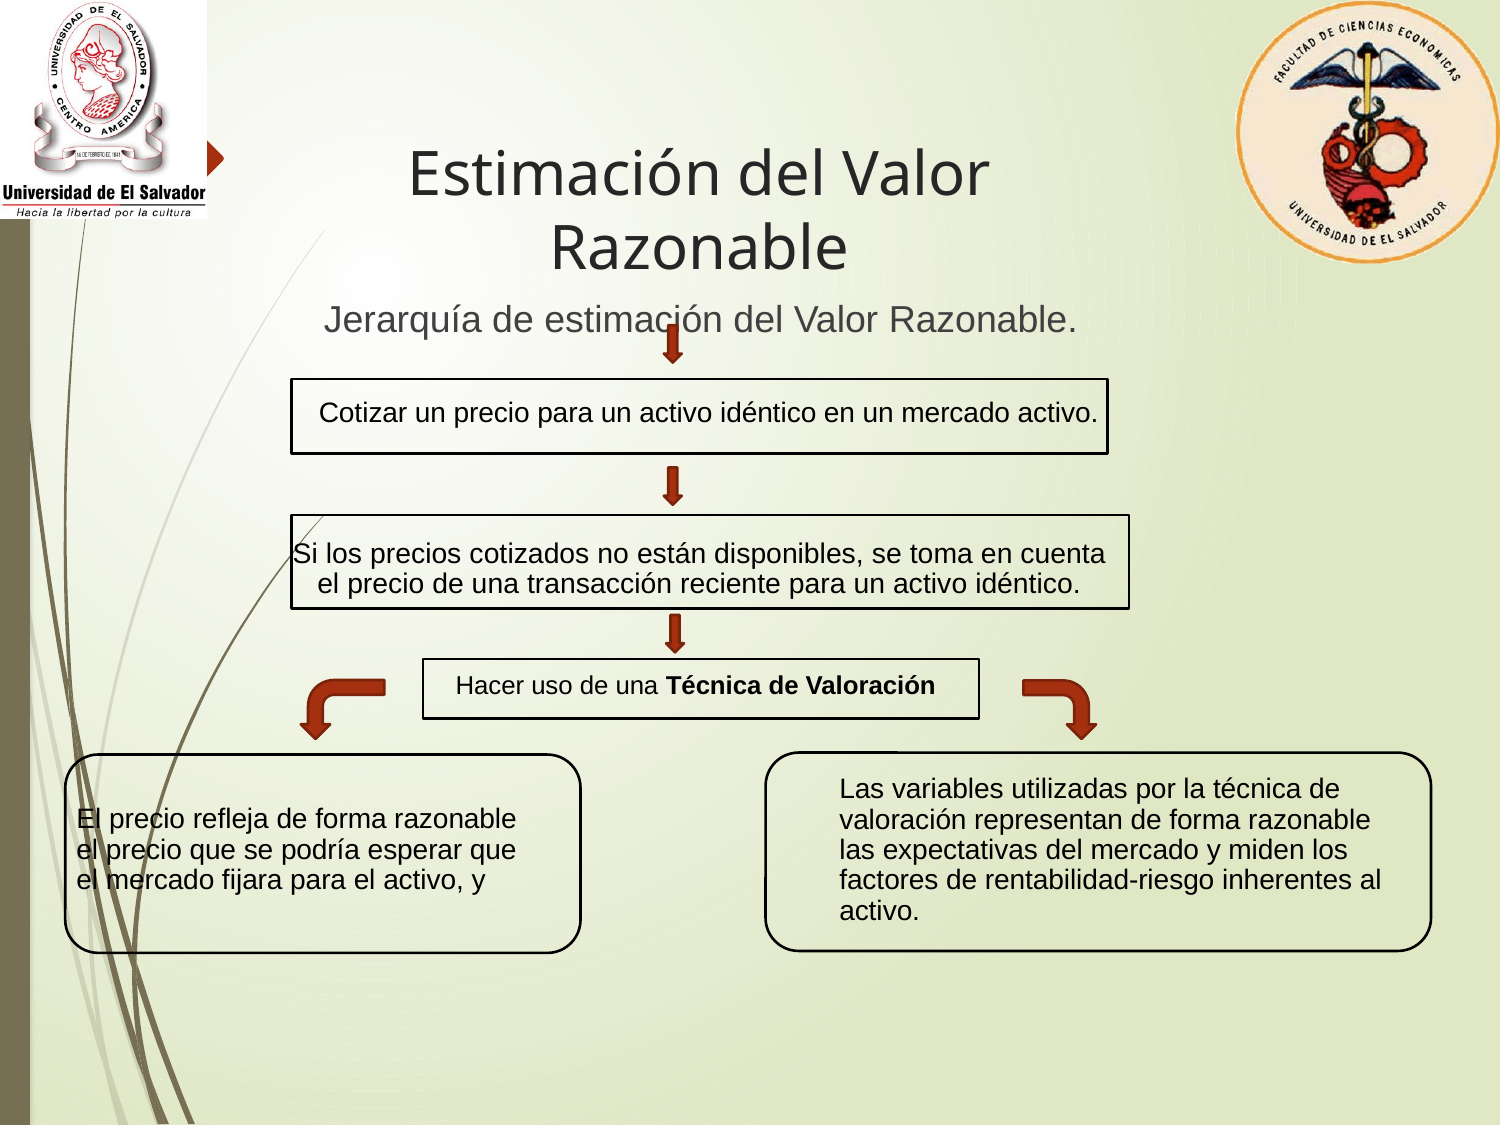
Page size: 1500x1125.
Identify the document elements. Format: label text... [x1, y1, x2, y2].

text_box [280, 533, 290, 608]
picture [0, 0, 207, 219]
text_box [299, 678, 386, 740]
picture [1235, 0, 1500, 265]
title Estimación del Valor Razonable [240, 126, 1159, 290]
text_box [290, 378, 1109, 455]
text_box [664, 613, 686, 654]
text_box [662, 466, 683, 507]
text_box [662, 323, 683, 364]
text_box [63, 753, 582, 955]
text_box [1022, 679, 1098, 740]
text_box [290, 514, 1130, 610]
text_box [422, 658, 980, 720]
text_box Cotizar un precio para un activo idéntico en un mercado activo. [291, 392, 1127, 468]
text_box [764, 751, 1433, 953]
list Jerarquía de estimación del Valor Razonable. [282, 288, 1120, 363]
